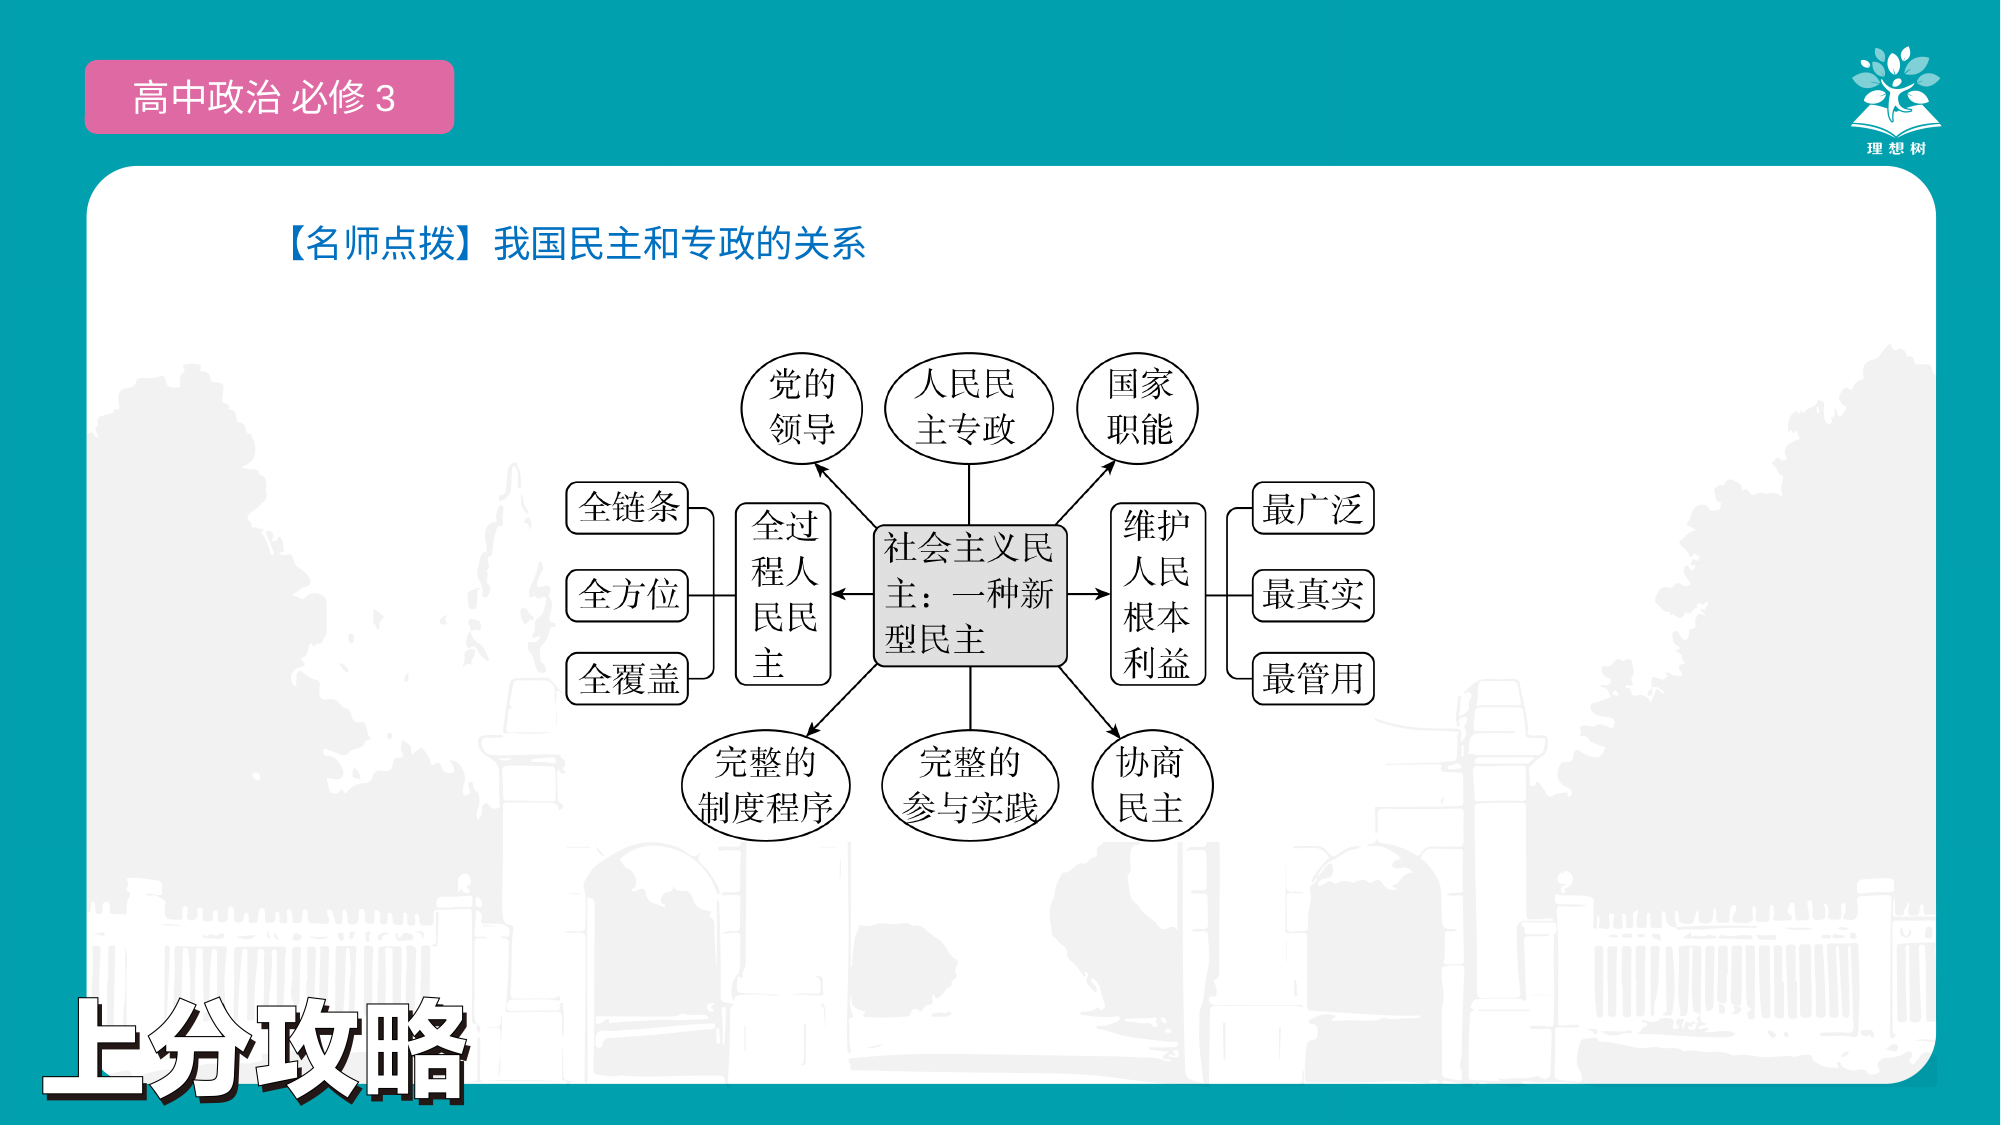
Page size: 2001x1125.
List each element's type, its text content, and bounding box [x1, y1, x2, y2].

text_box 【名师点拨】我国民主和专政的关系 [253, 212, 1751, 273]
picture [0, 0, 2001, 1125]
text_box 高中政治 必修3 [83, 58, 456, 135]
